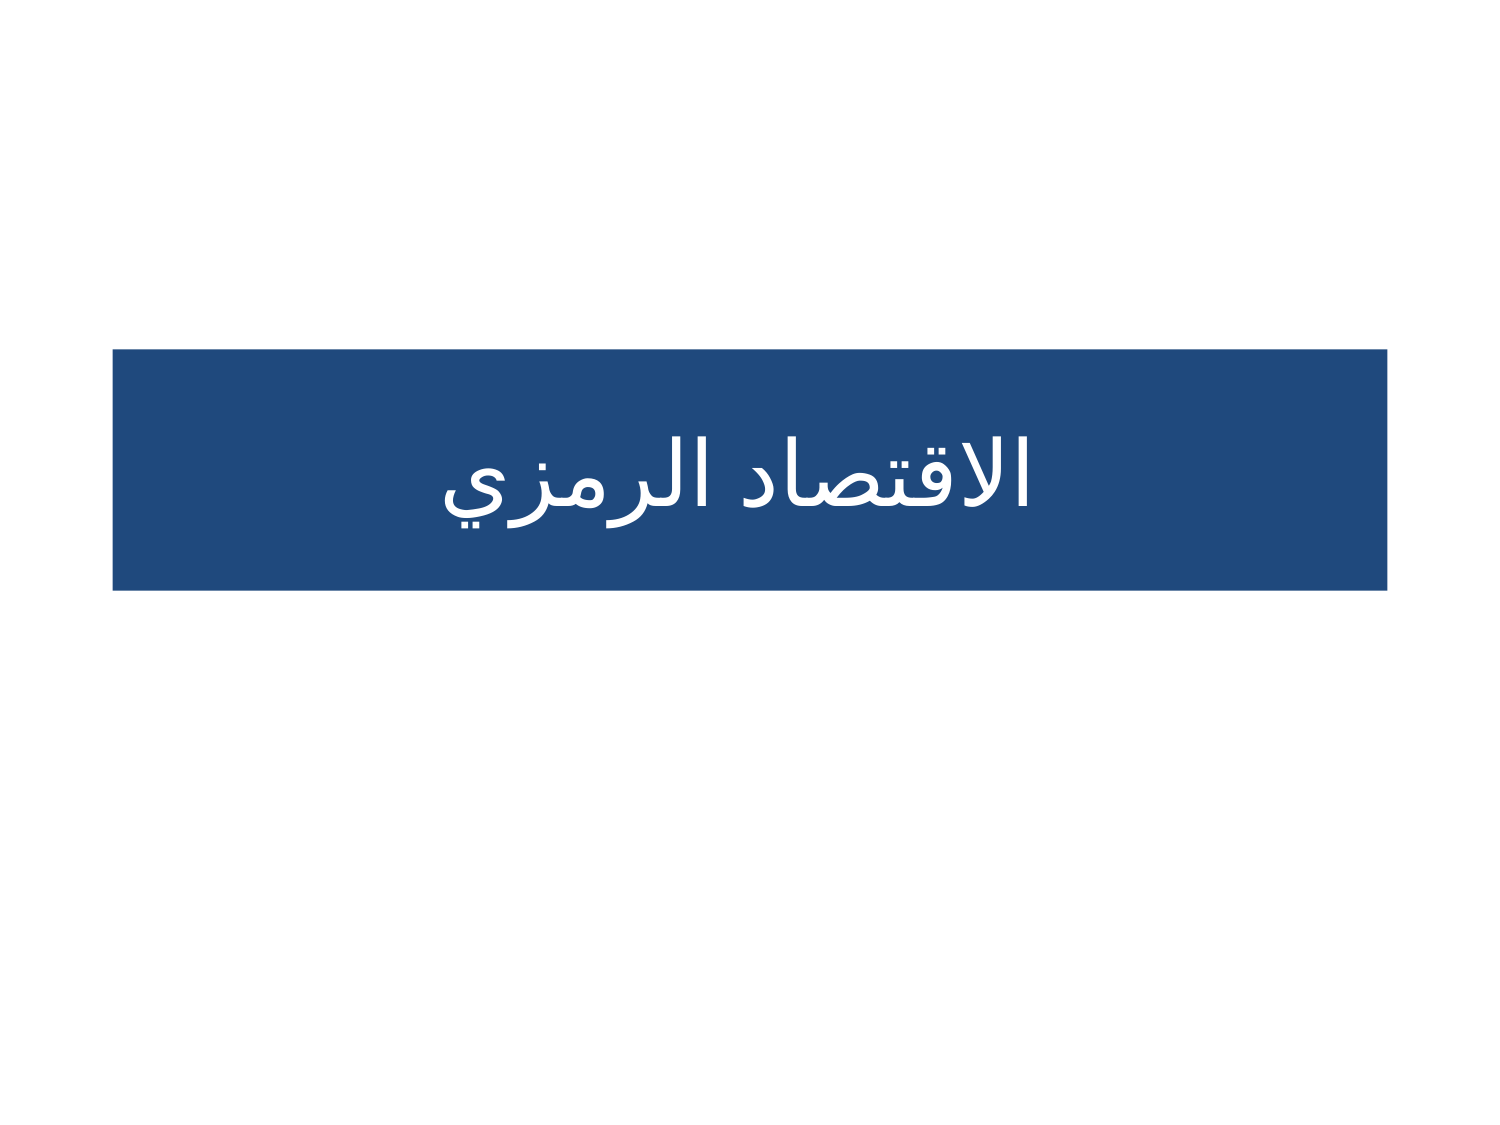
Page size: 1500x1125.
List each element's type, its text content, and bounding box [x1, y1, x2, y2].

title الاقتصاد الرمزي [112, 349, 1388, 591]
